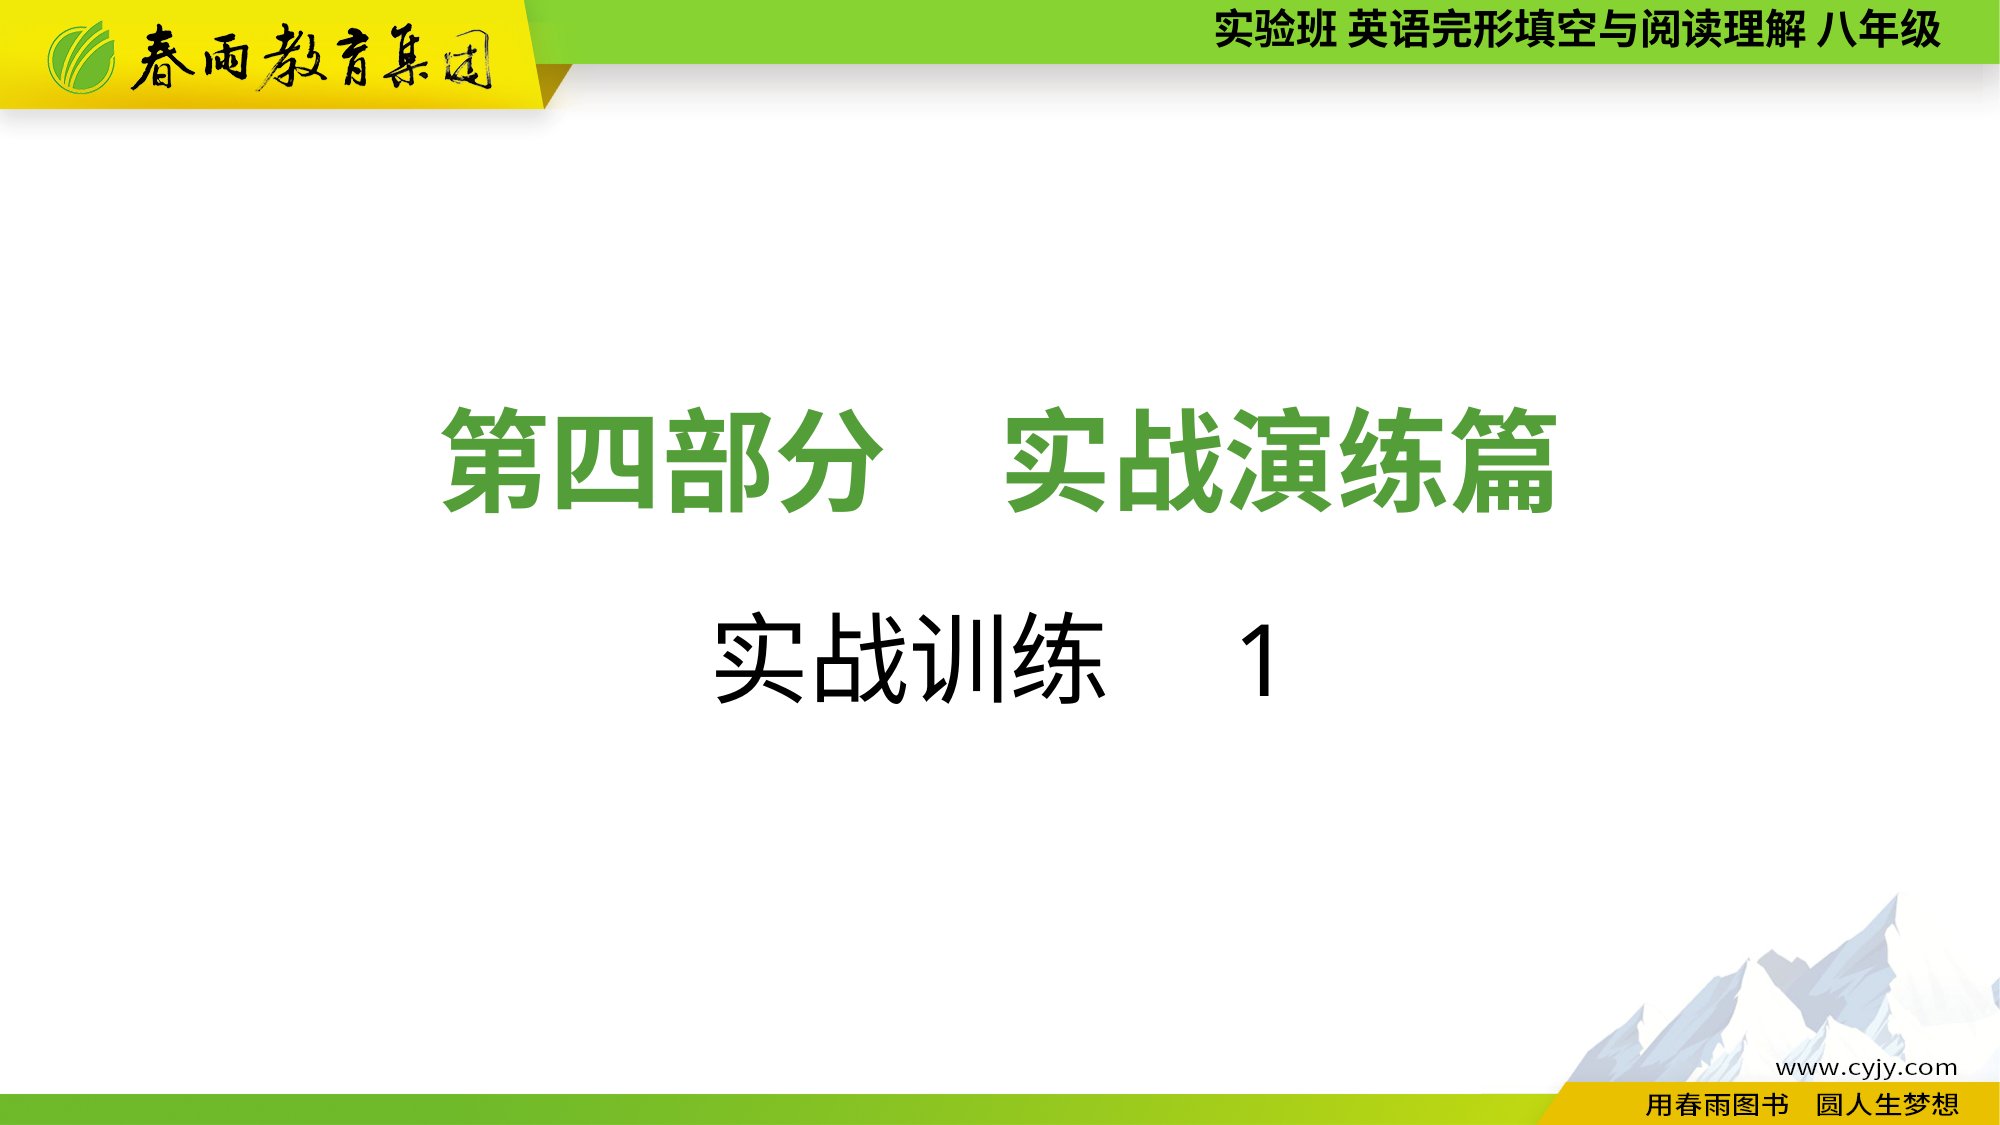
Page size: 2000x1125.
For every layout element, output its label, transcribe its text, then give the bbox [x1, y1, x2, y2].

text_box 实战训练 1 [54, 528, 1946, 724]
text_box 第四部分 实战演练篇 [54, 316, 1946, 528]
picture [0, 0, 2000, 1125]
